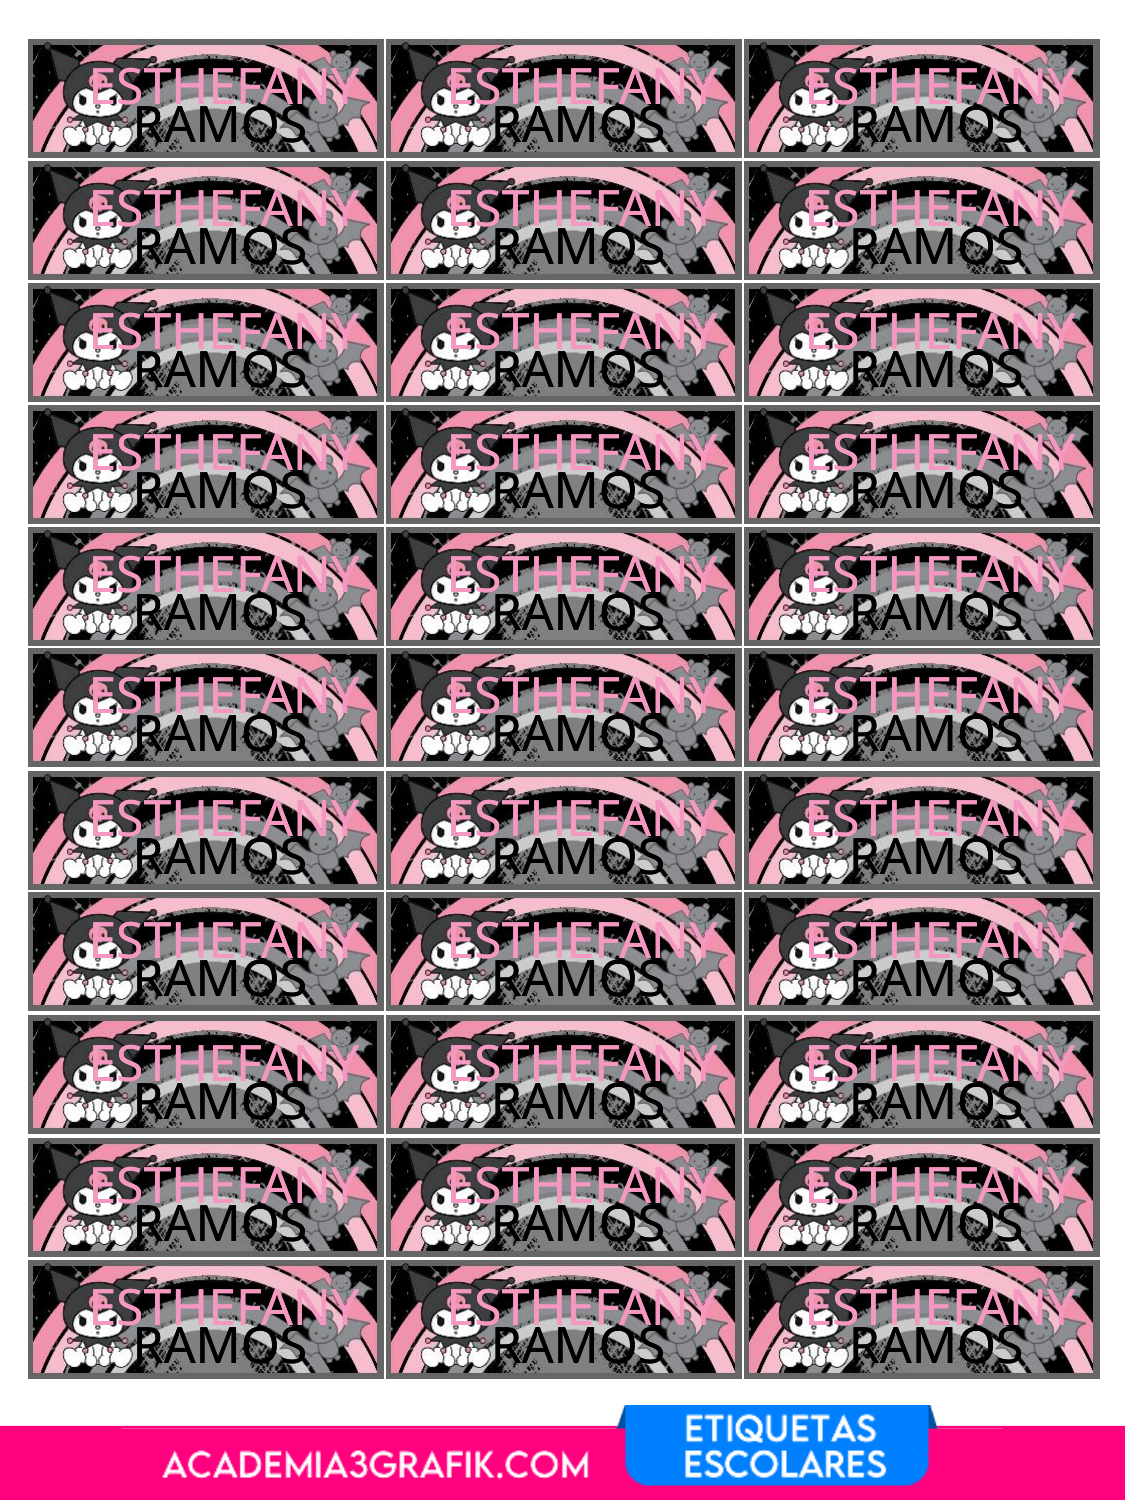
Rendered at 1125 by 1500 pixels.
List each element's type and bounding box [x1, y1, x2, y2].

picture [28, 161, 384, 280]
picture [28, 1015, 384, 1134]
picture [28, 771, 384, 890]
picture [28, 1138, 384, 1257]
picture [28, 648, 384, 767]
picture [744, 1260, 1100, 1379]
picture [744, 405, 1100, 524]
picture [28, 283, 384, 402]
picture [122, 1405, 1003, 1500]
picture [386, 39, 742, 158]
picture [386, 1015, 742, 1134]
picture [744, 526, 1100, 646]
picture [386, 405, 742, 524]
picture [386, 771, 742, 890]
picture [386, 161, 742, 280]
picture [386, 283, 742, 402]
picture [28, 526, 384, 646]
picture [28, 1260, 384, 1379]
picture [28, 405, 384, 524]
picture [28, 39, 384, 158]
picture [744, 39, 1100, 158]
picture [386, 526, 742, 646]
picture [28, 892, 384, 1011]
picture [744, 771, 1100, 890]
picture [744, 1015, 1100, 1134]
picture [386, 648, 742, 767]
picture [386, 892, 742, 1011]
picture [386, 1260, 742, 1379]
picture [386, 1138, 742, 1257]
picture [744, 1138, 1100, 1257]
picture [744, 892, 1100, 1011]
picture [744, 648, 1100, 767]
picture [744, 283, 1100, 402]
picture [744, 161, 1100, 280]
